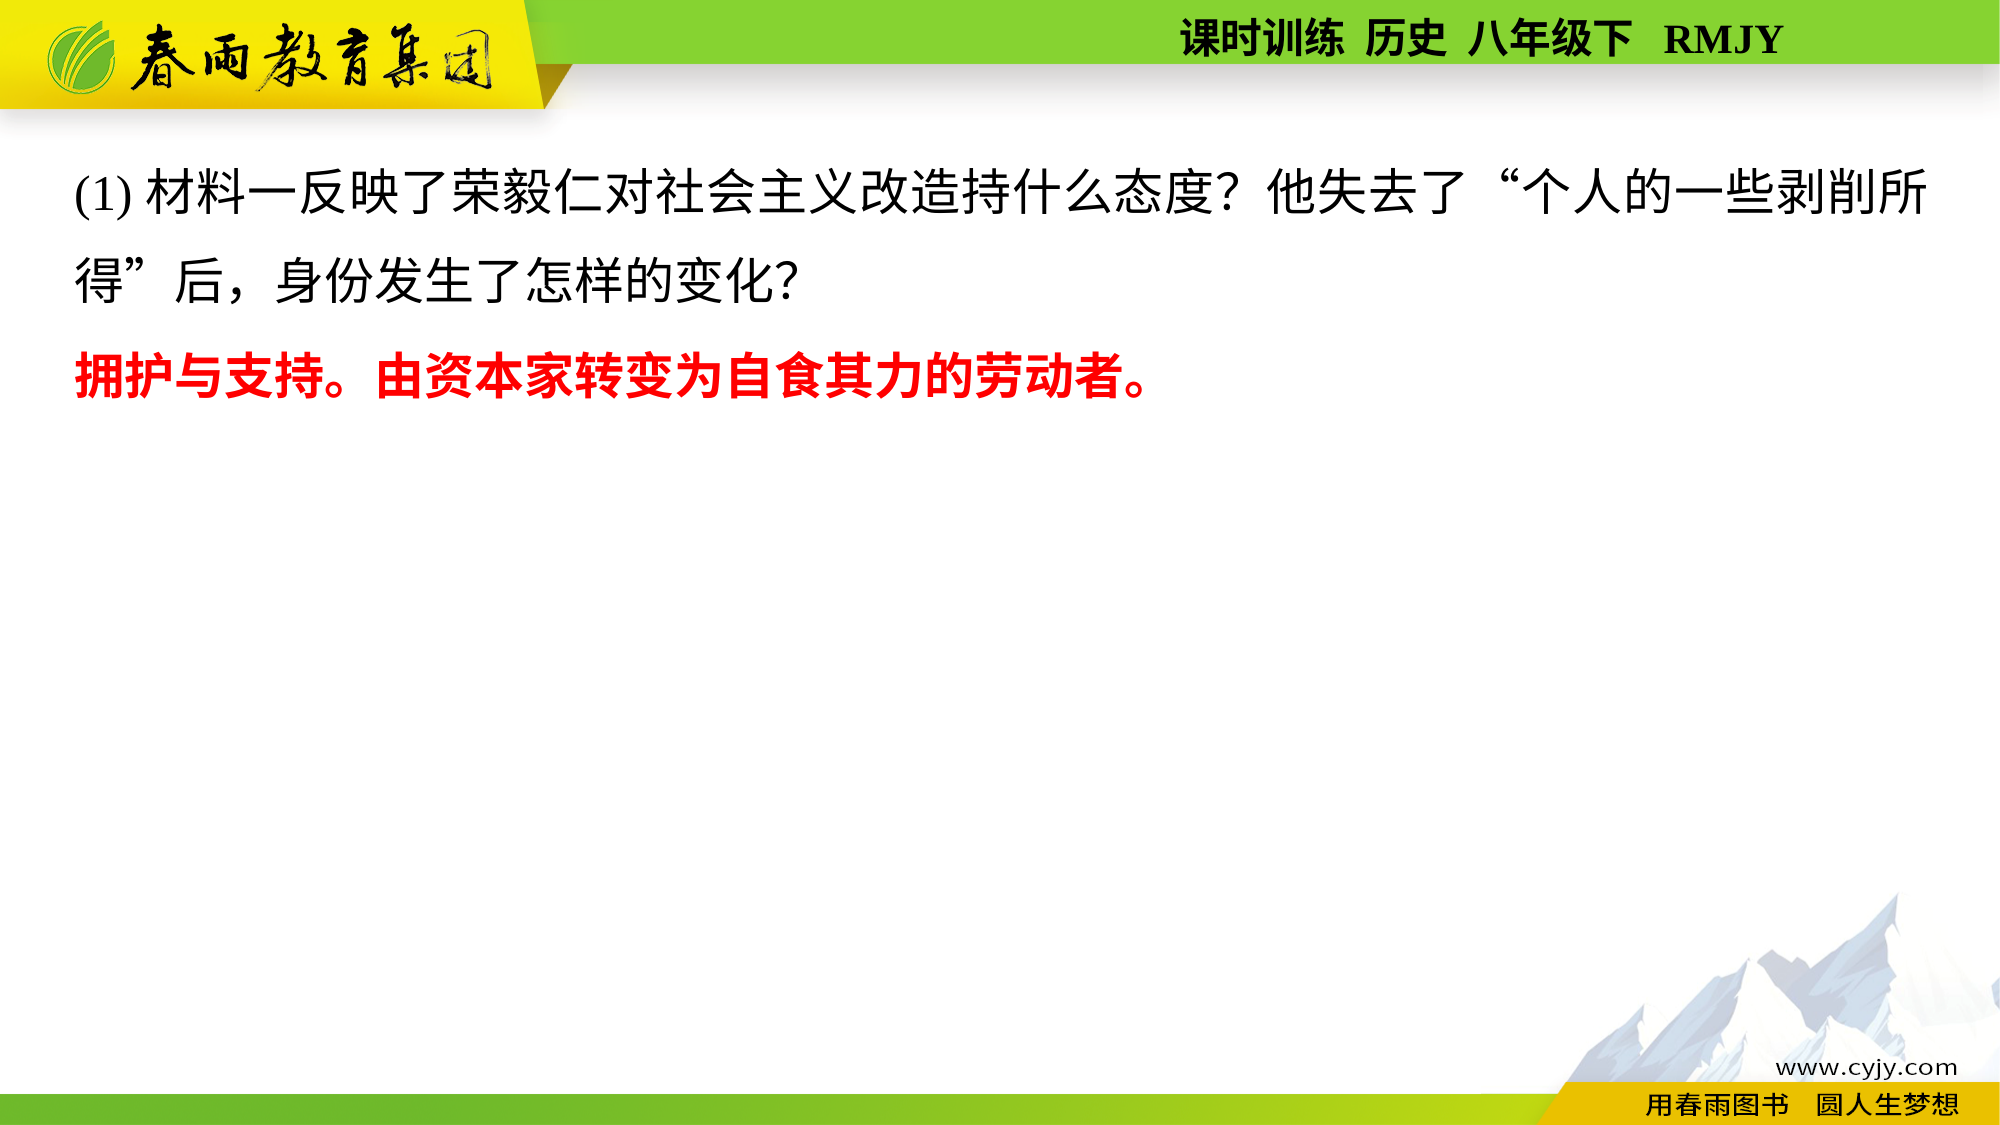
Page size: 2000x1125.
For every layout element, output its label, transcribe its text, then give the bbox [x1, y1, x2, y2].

picture [0, 0, 2000, 1125]
list (1)材料一反映了荣毅仁对社会主义改造持什么态度？他失去了“个人的一些剥削所得”后，身份发生了怎样的变化？ [59, 122, 1944, 306]
text_box 拥护与支持。由资本家转变为自食其力的劳动者。 [59, 306, 1944, 412]
